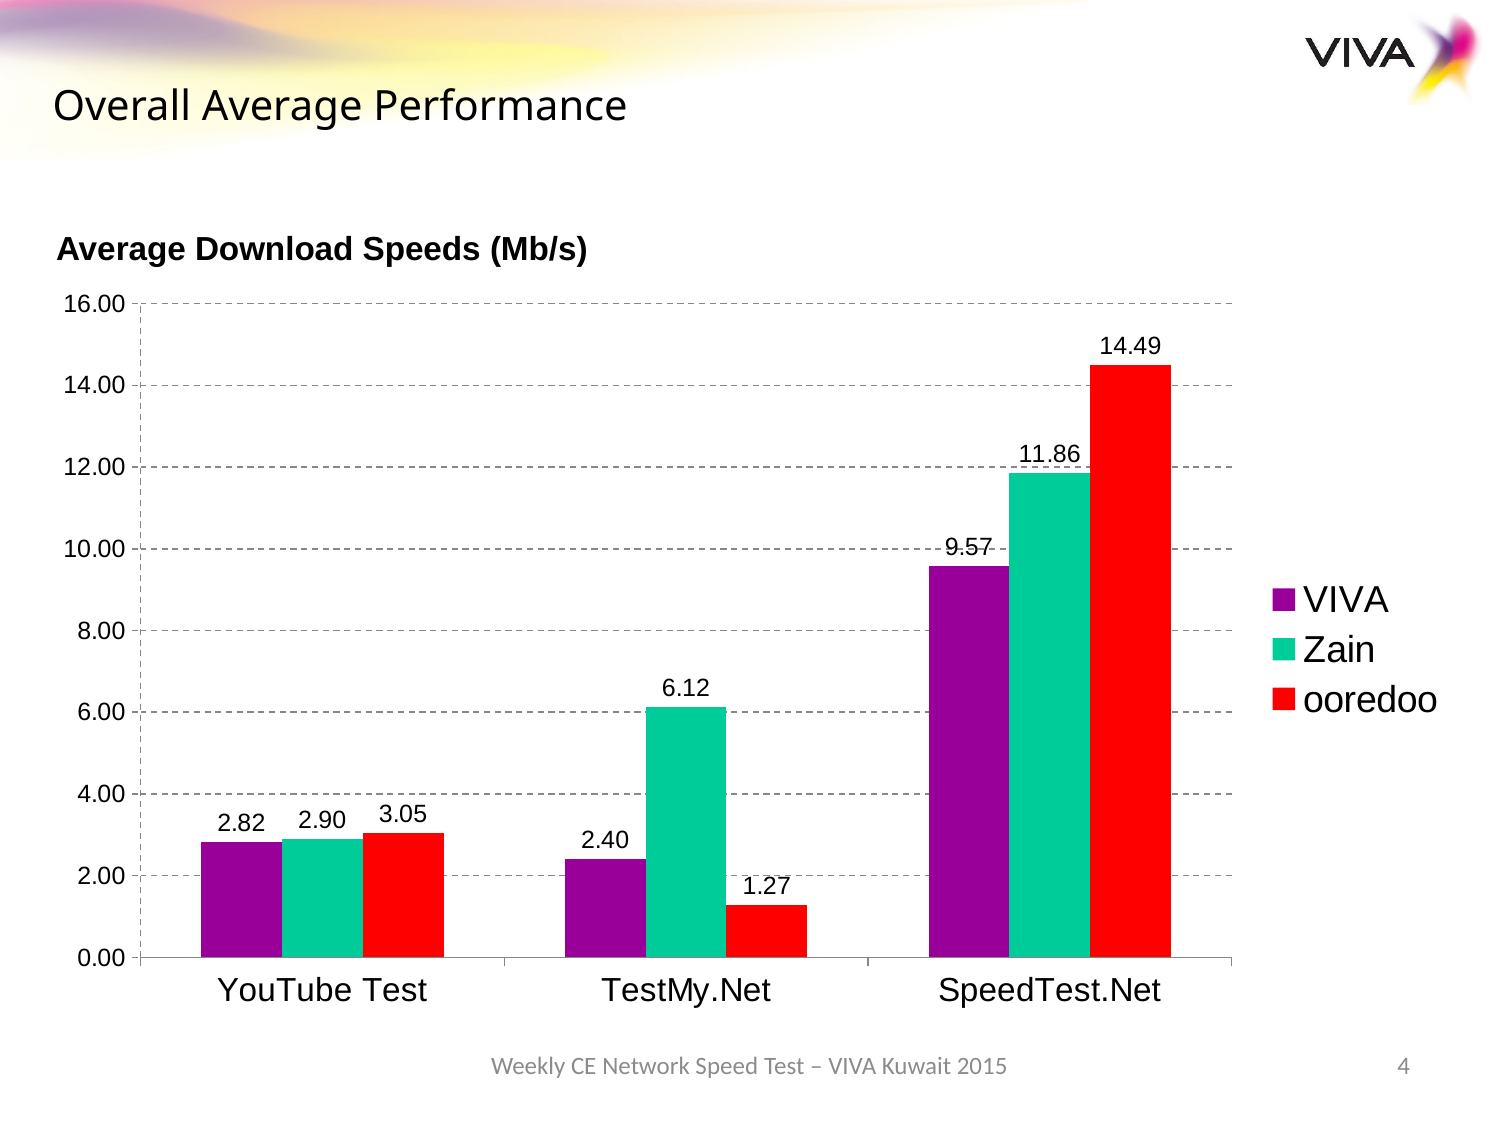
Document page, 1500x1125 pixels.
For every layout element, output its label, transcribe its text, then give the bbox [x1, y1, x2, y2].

text_box Average Download Speeds (Mb/s) [41, 219, 1093, 273]
chart [34, 275, 1463, 1024]
text_box Weekly CE Network Speed Test – VIVA Kuwait 2015 [205, 1042, 1074, 1103]
text_box Overall Average Performance [37, 24, 1278, 184]
picture [0, 0, 1089, 160]
picture [1300, 12, 1485, 105]
text_box 4 [1074, 1042, 1425, 1103]
